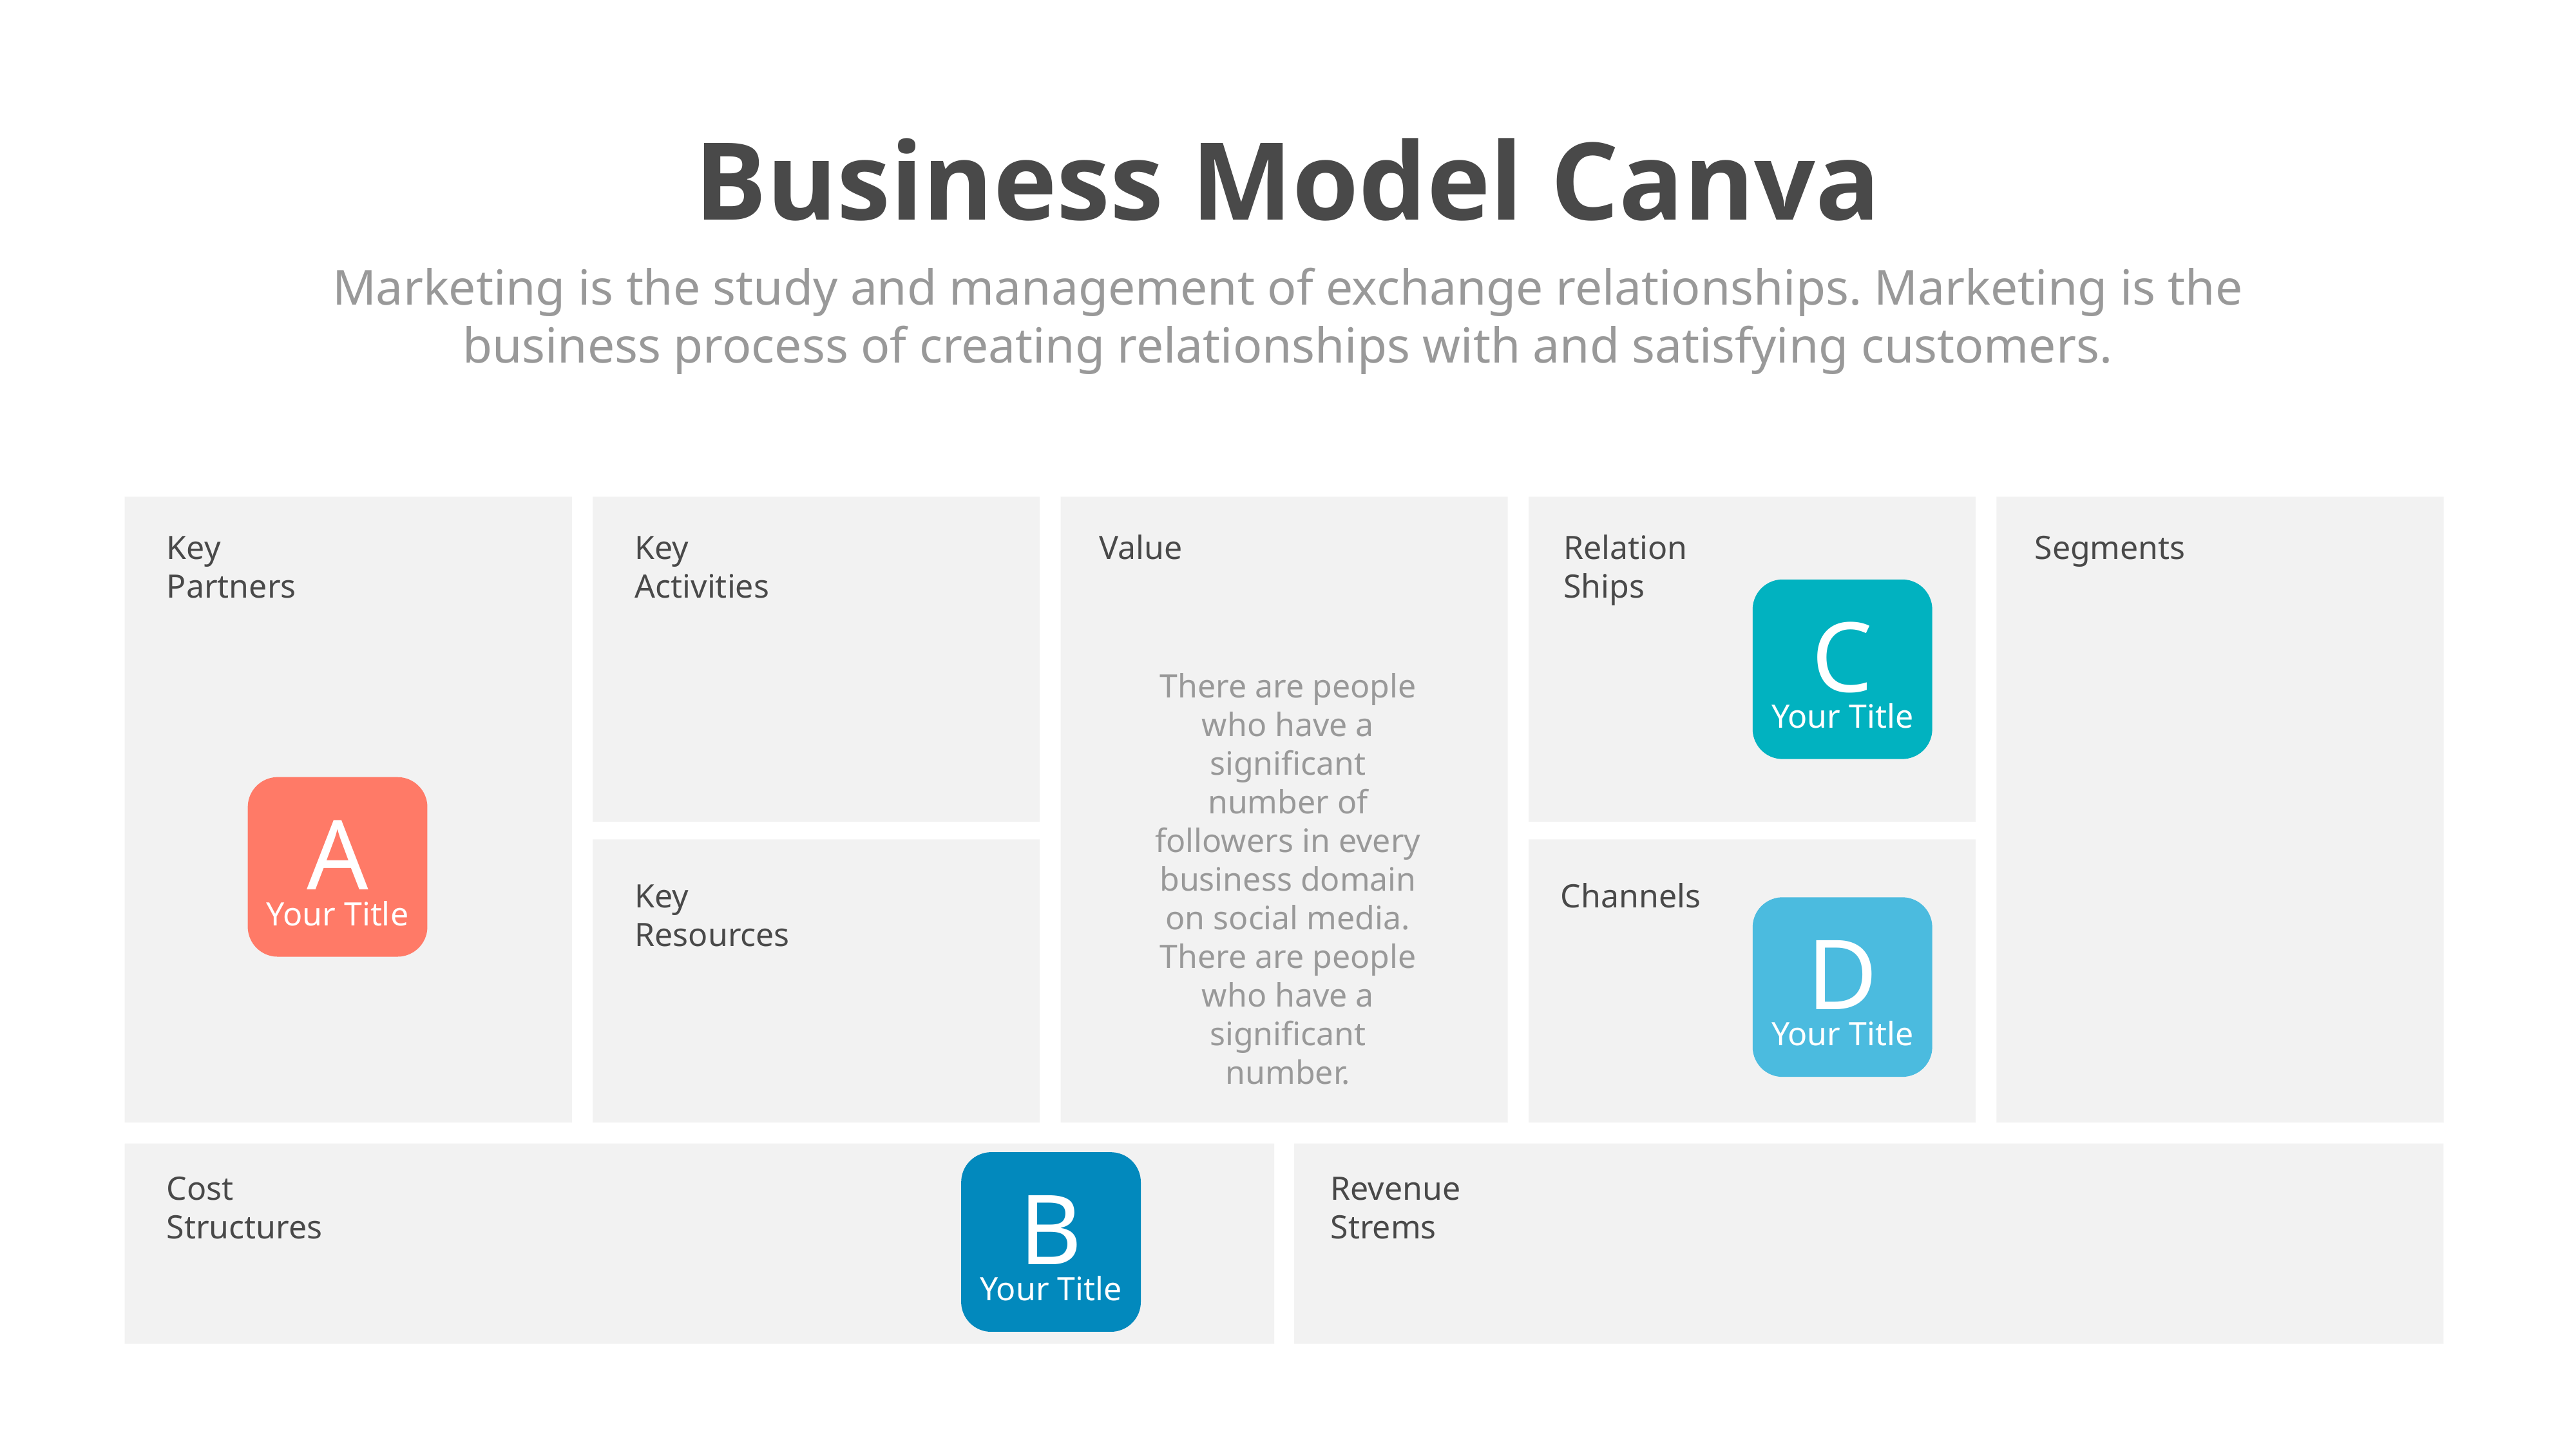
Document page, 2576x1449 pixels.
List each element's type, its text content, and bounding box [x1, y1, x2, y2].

text_box Business Model Canva [685, 108, 1891, 247]
text_box Key Activities [625, 522, 801, 609]
text_box [1996, 496, 2445, 1123]
text_box Key Partners [157, 522, 334, 609]
text_box Key Resources [625, 871, 837, 958]
text_box [1528, 838, 1976, 1123]
text_box [592, 838, 1040, 1123]
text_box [1746, 897, 1940, 1077]
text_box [954, 1152, 1148, 1332]
text_box [1528, 496, 1976, 822]
text_box Relation Ships [1554, 522, 1730, 609]
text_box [124, 1143, 2444, 1344]
text_box [1060, 496, 1509, 1123]
text_box Marketing is the study and management of exchange relationships. Marketing is the business process of creating relationships with and satisfying customers. [281, 251, 2295, 377]
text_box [241, 777, 434, 957]
text_box [124, 496, 573, 1123]
text_box [592, 496, 1040, 822]
text_box There are people who have a significant number of followers in every business domain on social media. There are people who have a significant number. [1142, 660, 1434, 1095]
text_box Value [1090, 522, 1322, 571]
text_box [1746, 579, 1940, 759]
text_box Segments [2025, 522, 2256, 571]
text_box Channels [1550, 871, 1784, 919]
